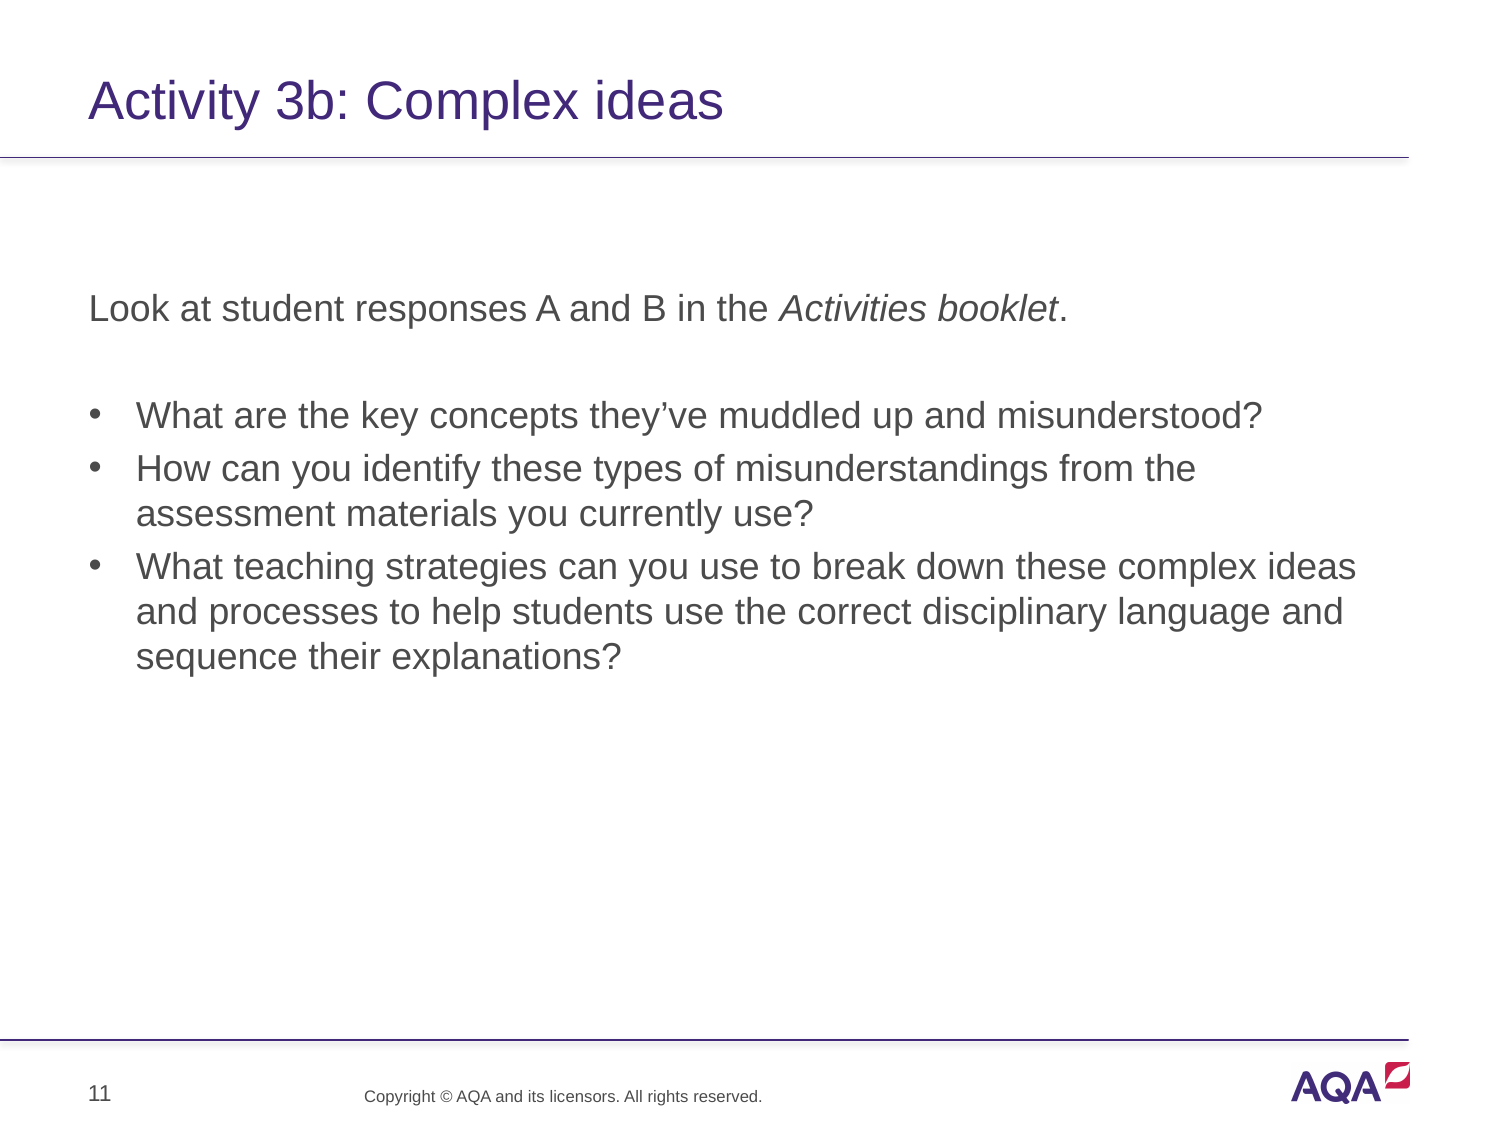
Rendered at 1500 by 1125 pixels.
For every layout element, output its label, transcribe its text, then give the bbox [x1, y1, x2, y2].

picture [1291, 1062, 1410, 1104]
footer Copyright © AQA and its licensors. All rights reserved. [249, 1084, 764, 1124]
title Activity 3b: Complex ideas [88, 72, 1409, 144]
list Look at student responses A and B in the Activities booklet. What are the key concepts they’ve muddled up and misunderstood? How can you identify these types of misunderstandings from the assessment materials you currently use? What teaching strategies can you use to break down these complex ideas and processes to help students use the correct disciplinary language and sequence their explanations? [88, 284, 1409, 1007]
slide_number 11 [72, 1062, 188, 1123]
